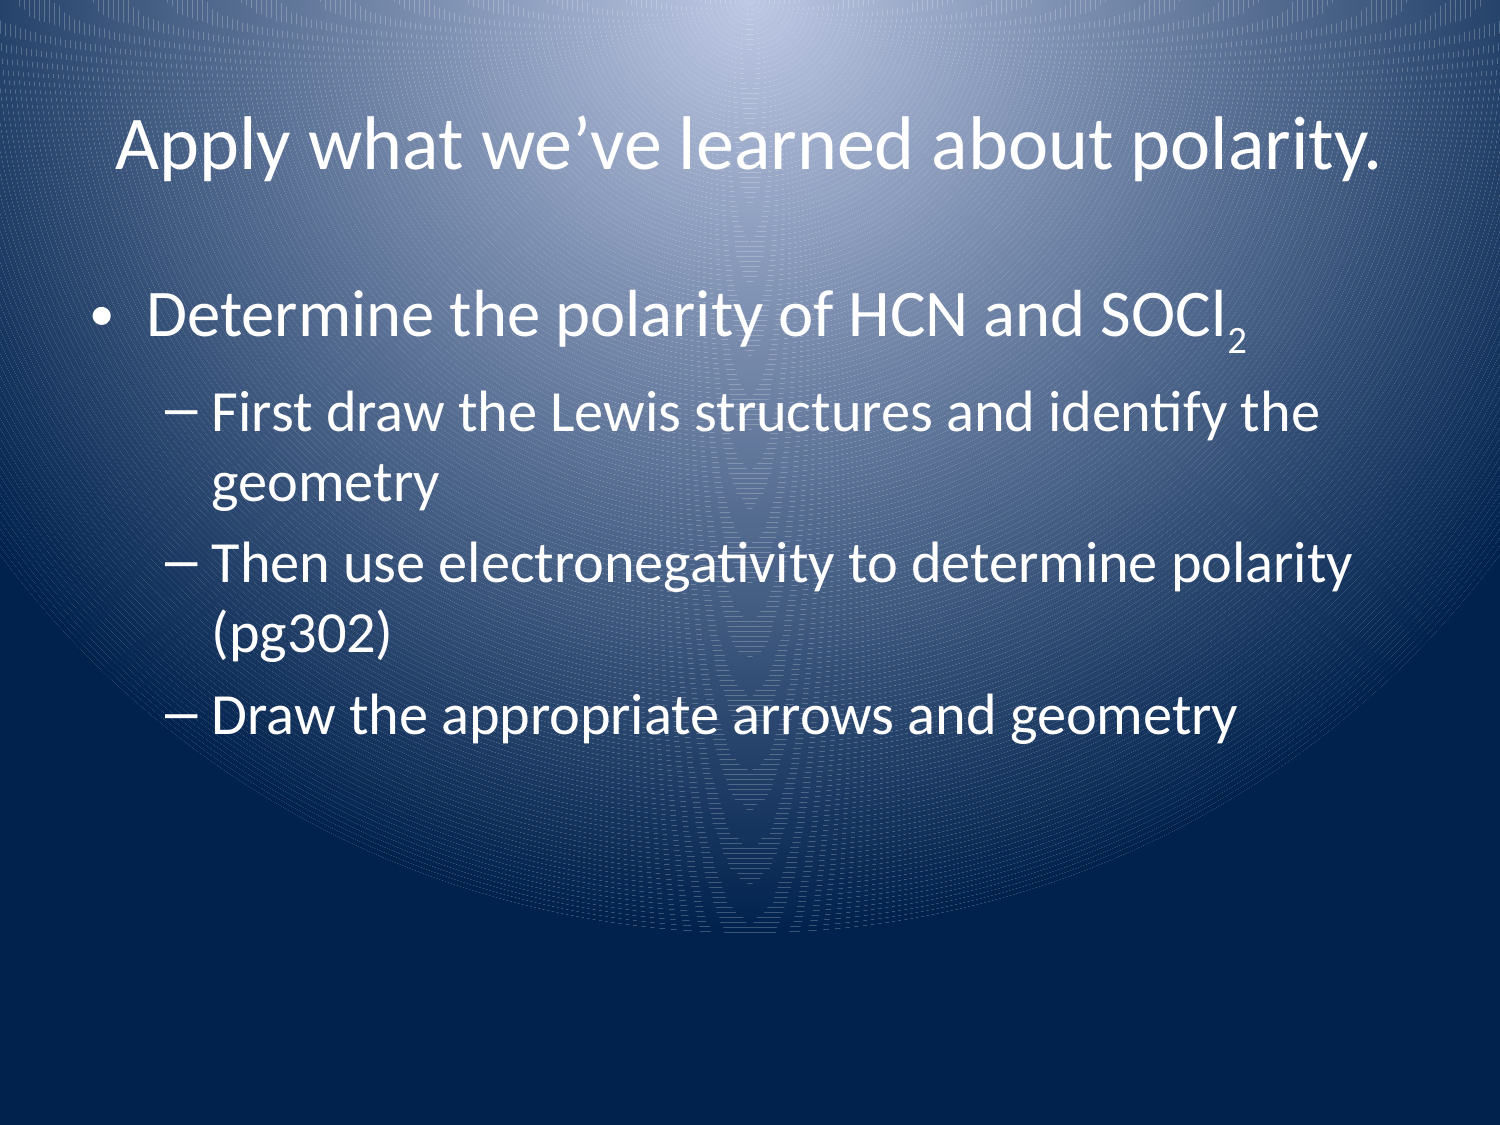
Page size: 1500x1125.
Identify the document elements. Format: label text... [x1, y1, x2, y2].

title Apply what we’ve learned about polarity. [75, 45, 1425, 233]
list Determine the polarity of HCN and SOCl2 First draw the Lewis structures and identify the geometry Then use electronegativity to determine polarity (pg302) Draw the appropriate arrows and geometry [75, 262, 1425, 1005]
